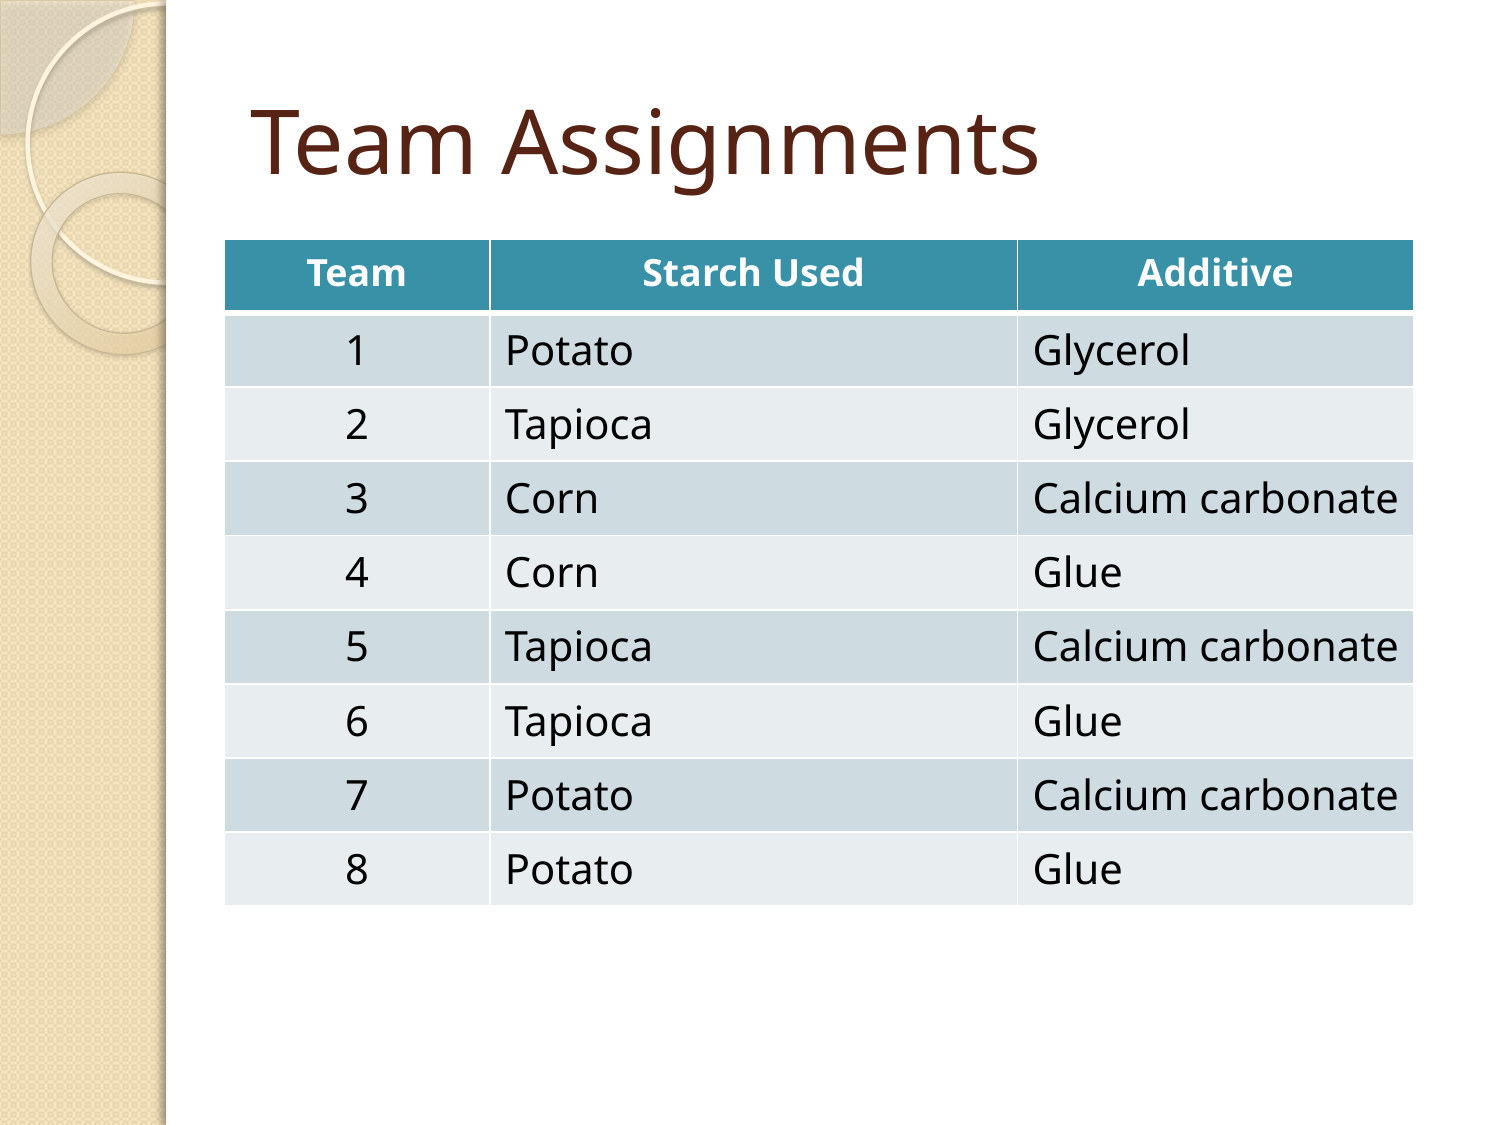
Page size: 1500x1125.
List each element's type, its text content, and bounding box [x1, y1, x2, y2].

table_cell Glue [1018, 685, 1413, 757]
table_cell 6 [225, 685, 489, 757]
table_cell Potato [491, 759, 1017, 831]
table_cell 5 [225, 611, 489, 683]
table_cell Corn [491, 536, 1017, 609]
table_header Team [225, 240, 489, 310]
table_cell Tapioca [491, 388, 1017, 460]
table_header Additive [1018, 240, 1413, 310]
table_header Starch Used [491, 240, 1017, 310]
table_cell Potato [491, 316, 1017, 386]
table_cell Glycerol [1018, 316, 1413, 386]
table_cell Tapioca [491, 685, 1017, 757]
table_cell Tapioca [491, 611, 1017, 683]
table_cell Corn [491, 462, 1017, 535]
table_cell Glue [1018, 833, 1413, 905]
table_cell 7 [225, 759, 489, 831]
table_cell Calcium carbonate [1018, 611, 1413, 683]
table_cell Glue [1018, 536, 1413, 609]
title Team Assignments [235, 45, 1466, 233]
table_cell 4 [225, 536, 489, 609]
table_cell 1 [225, 316, 489, 386]
table_cell Glycerol [1018, 388, 1413, 460]
table_cell Calcium carbonate [1018, 462, 1413, 535]
table_cell 2 [225, 388, 489, 460]
table_cell 3 [225, 462, 489, 535]
table_cell 8 [225, 833, 489, 905]
table_cell Potato [491, 833, 1017, 905]
table_cell Calcium carbonate [1018, 759, 1413, 831]
